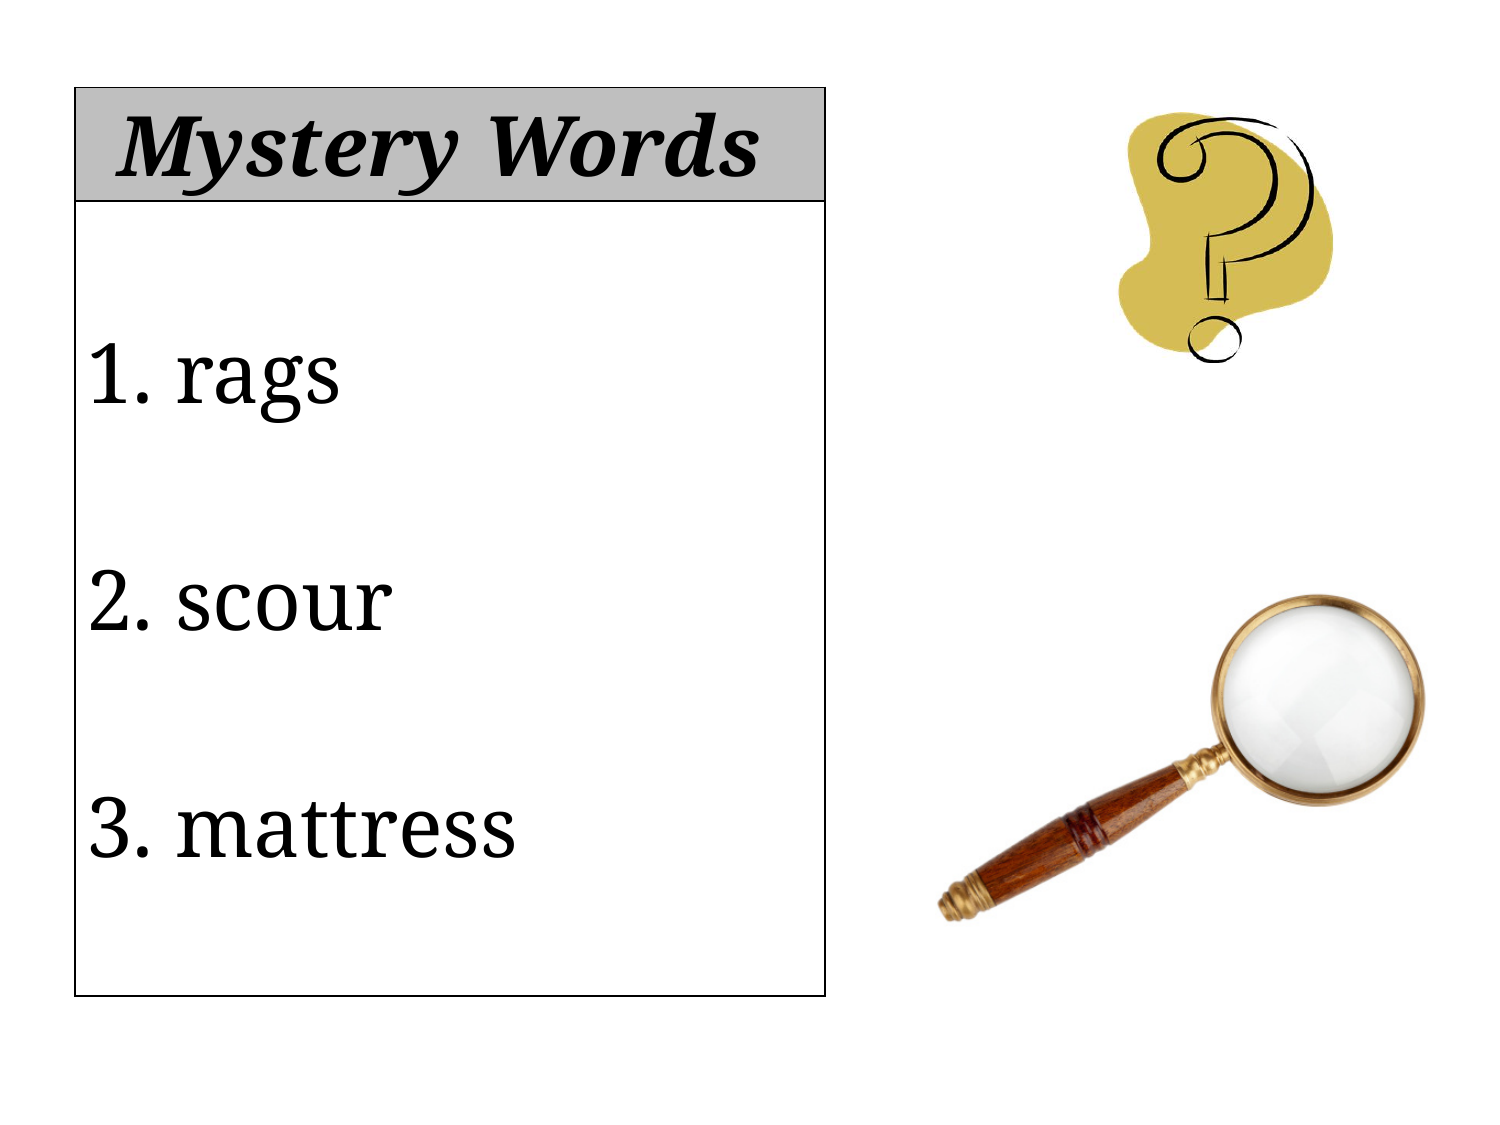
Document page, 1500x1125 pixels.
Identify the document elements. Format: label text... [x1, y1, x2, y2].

picture [899, 574, 1453, 951]
table_header Mystery Words [76, 88, 824, 200]
picture [1099, 112, 1351, 363]
table_cell 1. rags 2. scour 3. mattress [76, 202, 824, 995]
